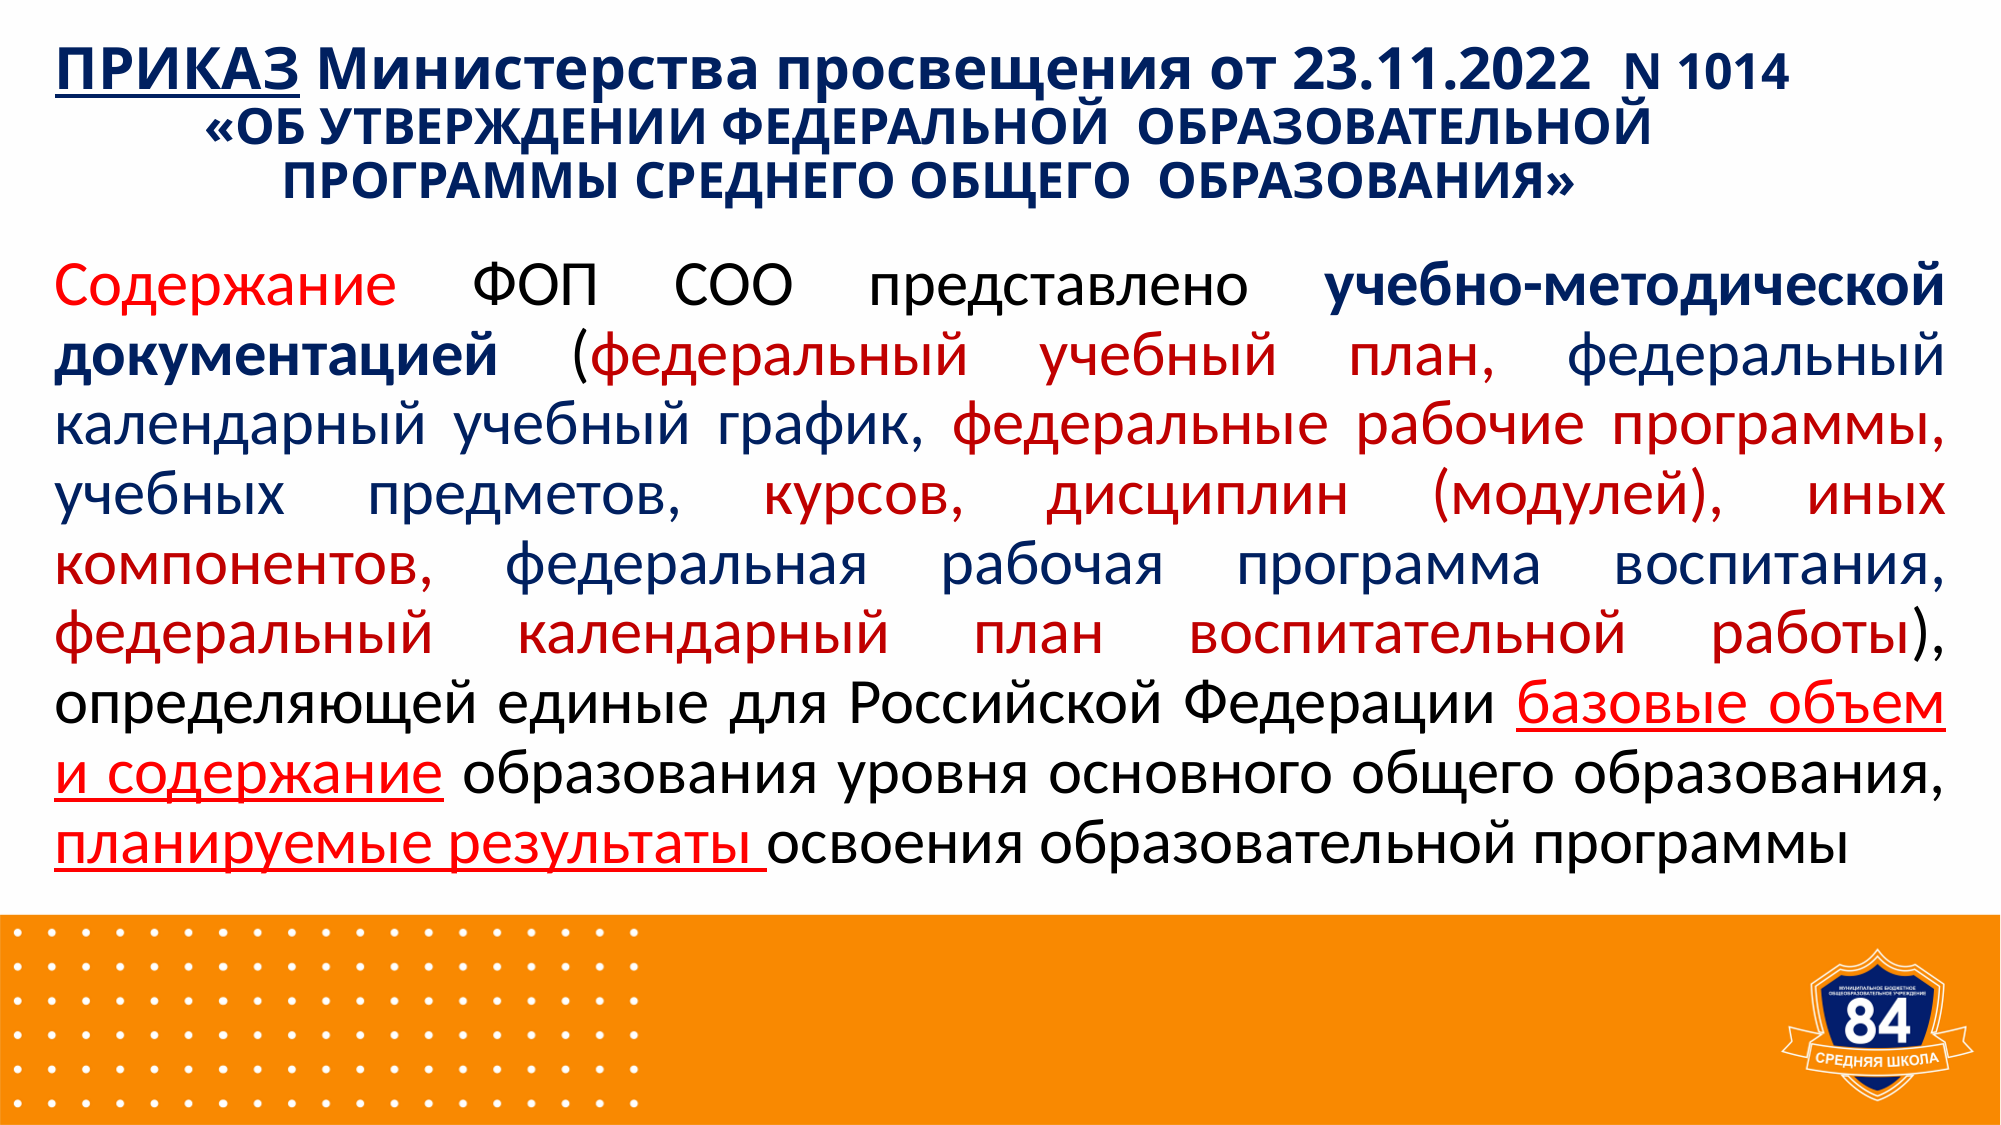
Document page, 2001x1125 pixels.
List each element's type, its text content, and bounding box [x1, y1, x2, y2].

title ПРИКАЗ Министерства просвещения от 23.11.2022 N 1014 «ОБ УТВЕРЖДЕНИИ ФЕДЕРАЛЬНОЙ ОБРАЗОВАТЕЛЬНОЙ ПРОГРАММЫ СРЕДНЕГО ОБЩЕГО ОБРАЗОВАНИЯ» [39, 19, 1819, 236]
list Содержание ФОП СОО представлено учебно-методической документацией (федеральный учебный план, федеральный календарный учебный график, федеральные рабочие программы, учебных предметов, курсов, дисциплин (модулей), иных компонентов, федеральная рабочая программа воспитания, федеральный календарный план воспитательной работы), определяющей единые для Российской Федерации базовые объем и содержание образования уровня основного общего образования, планируемые результаты освоения образовательной программы [39, 242, 1962, 859]
picture [0, 0, 2001, 1125]
